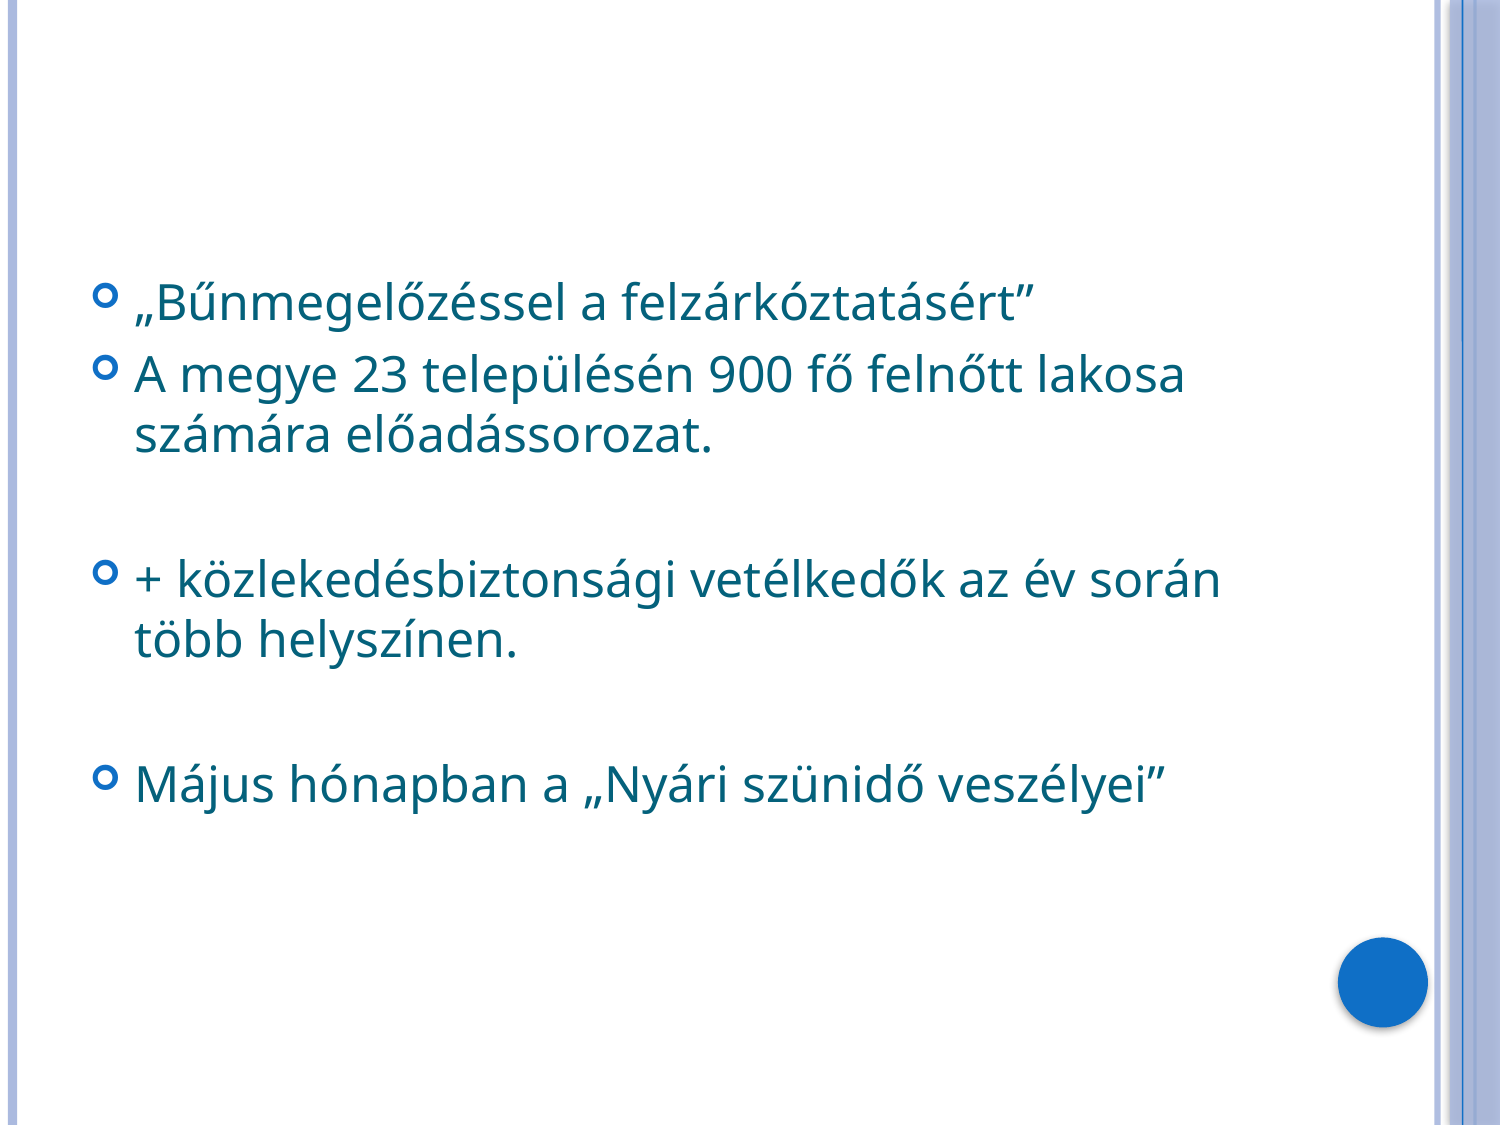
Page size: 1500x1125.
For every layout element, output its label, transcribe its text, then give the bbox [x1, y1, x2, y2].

list „Bűnmegelőzéssel a felzárkóztatásért” A megye 23 településén 900 fő felnőtt lakosa számára előadássorozat. + közlekedésbiztonsági vetélkedők az év során több helyszínen. Május hónapban a „Nyári szünidő veszélyei” [75, 262, 1300, 1062]
